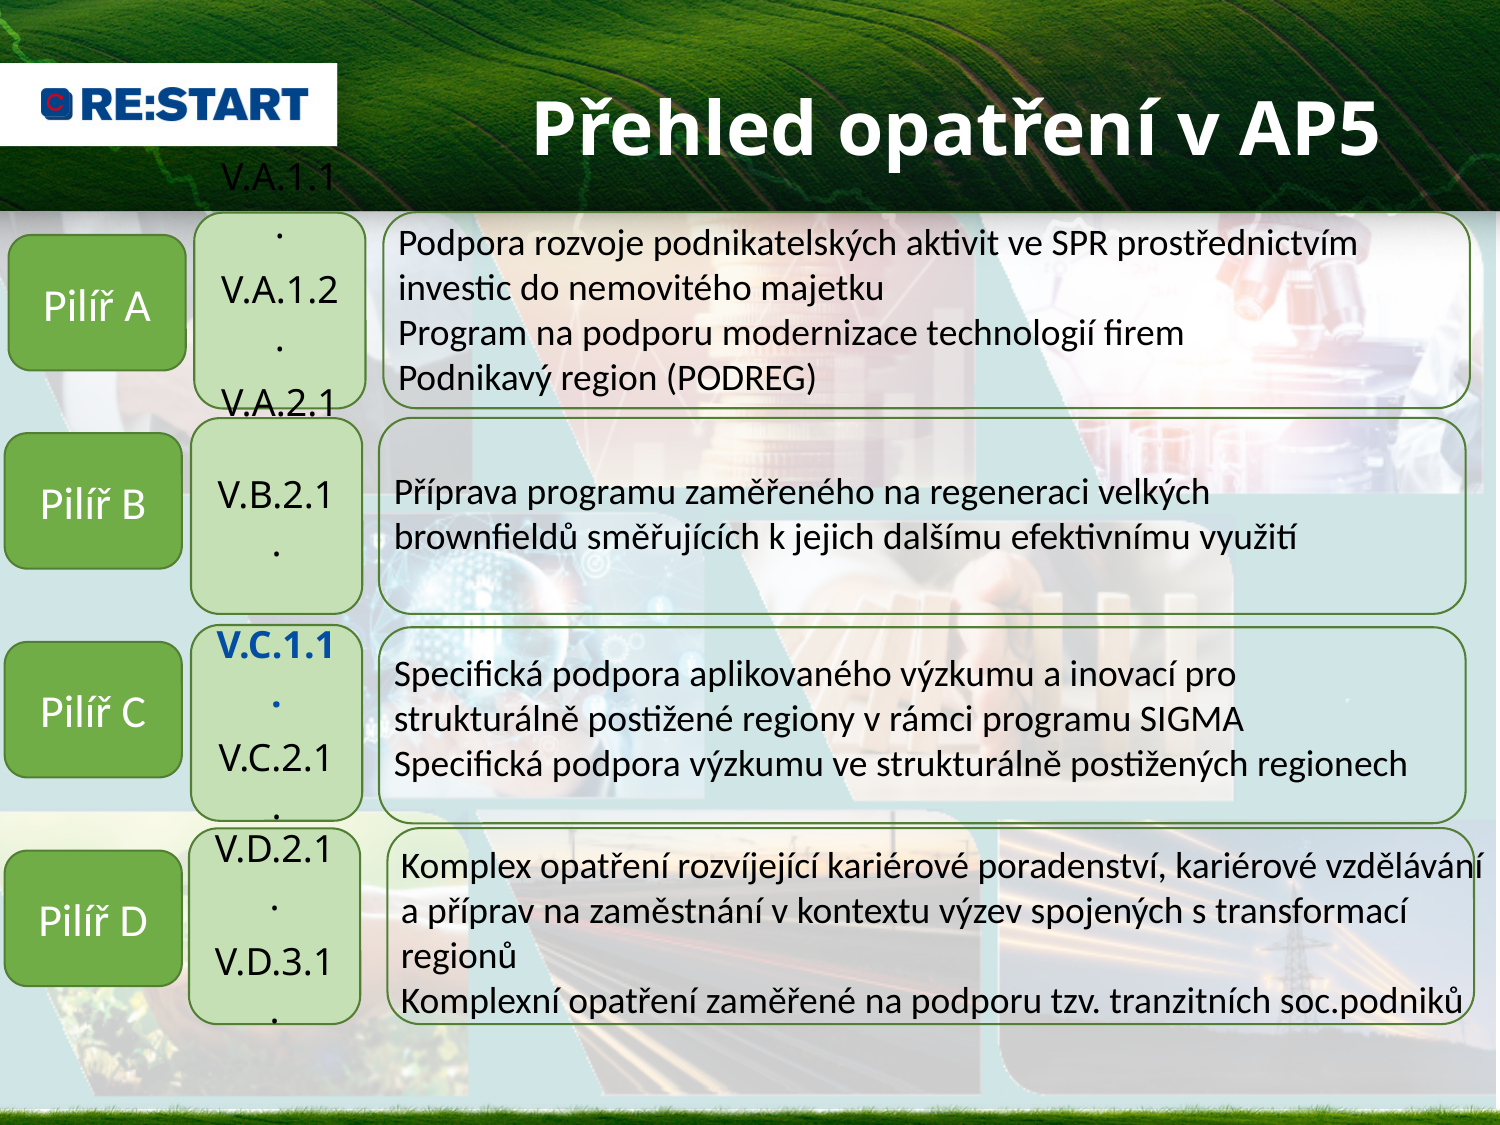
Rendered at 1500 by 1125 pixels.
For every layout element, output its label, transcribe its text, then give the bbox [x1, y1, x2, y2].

title Přehled opatření v AP5 [103, 59, 1397, 203]
picture [0, 0, 1500, 1125]
text_box Komplex opatření rozvíjející kariérové poradenství, kariérové vzdělávání a příprav na zaměstnání v kontextu výzev spojených s transformací regionů Komplexní opatření zaměřené na podporu tzv. tranzitních soc.podniků [386, 833, 1500, 1118]
